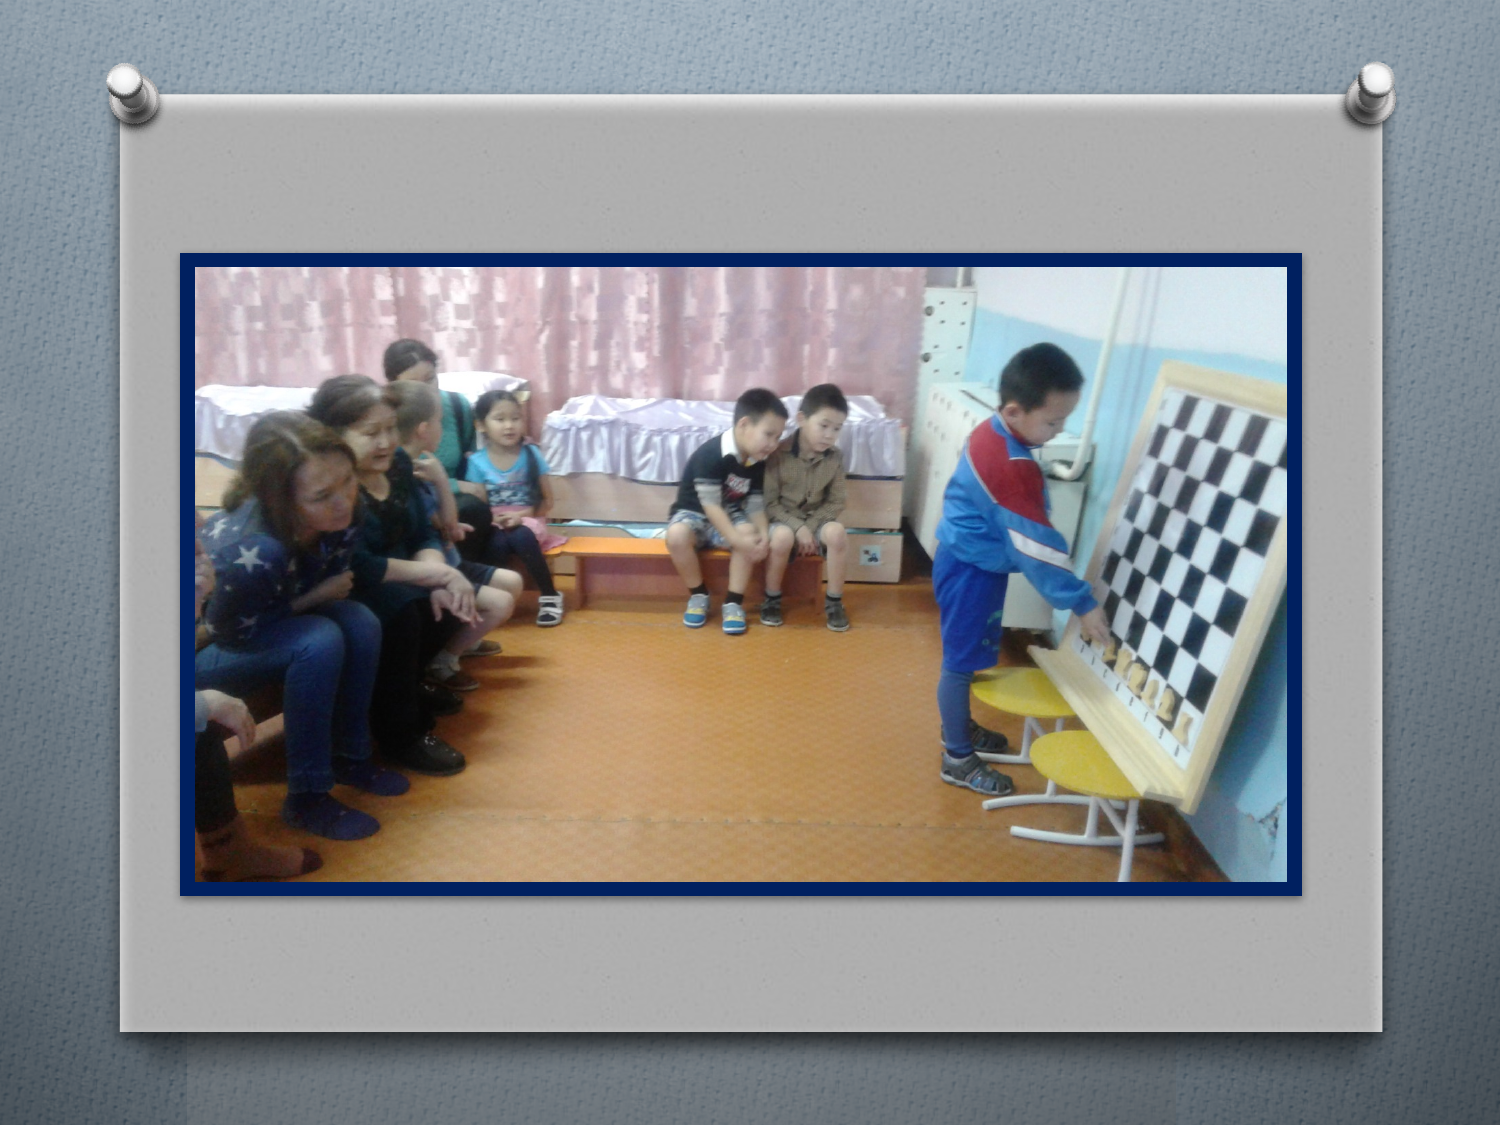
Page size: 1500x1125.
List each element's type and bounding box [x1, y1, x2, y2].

picture [75, 29, 198, 153]
picture [194, 266, 1288, 882]
picture [1317, 35, 1439, 156]
